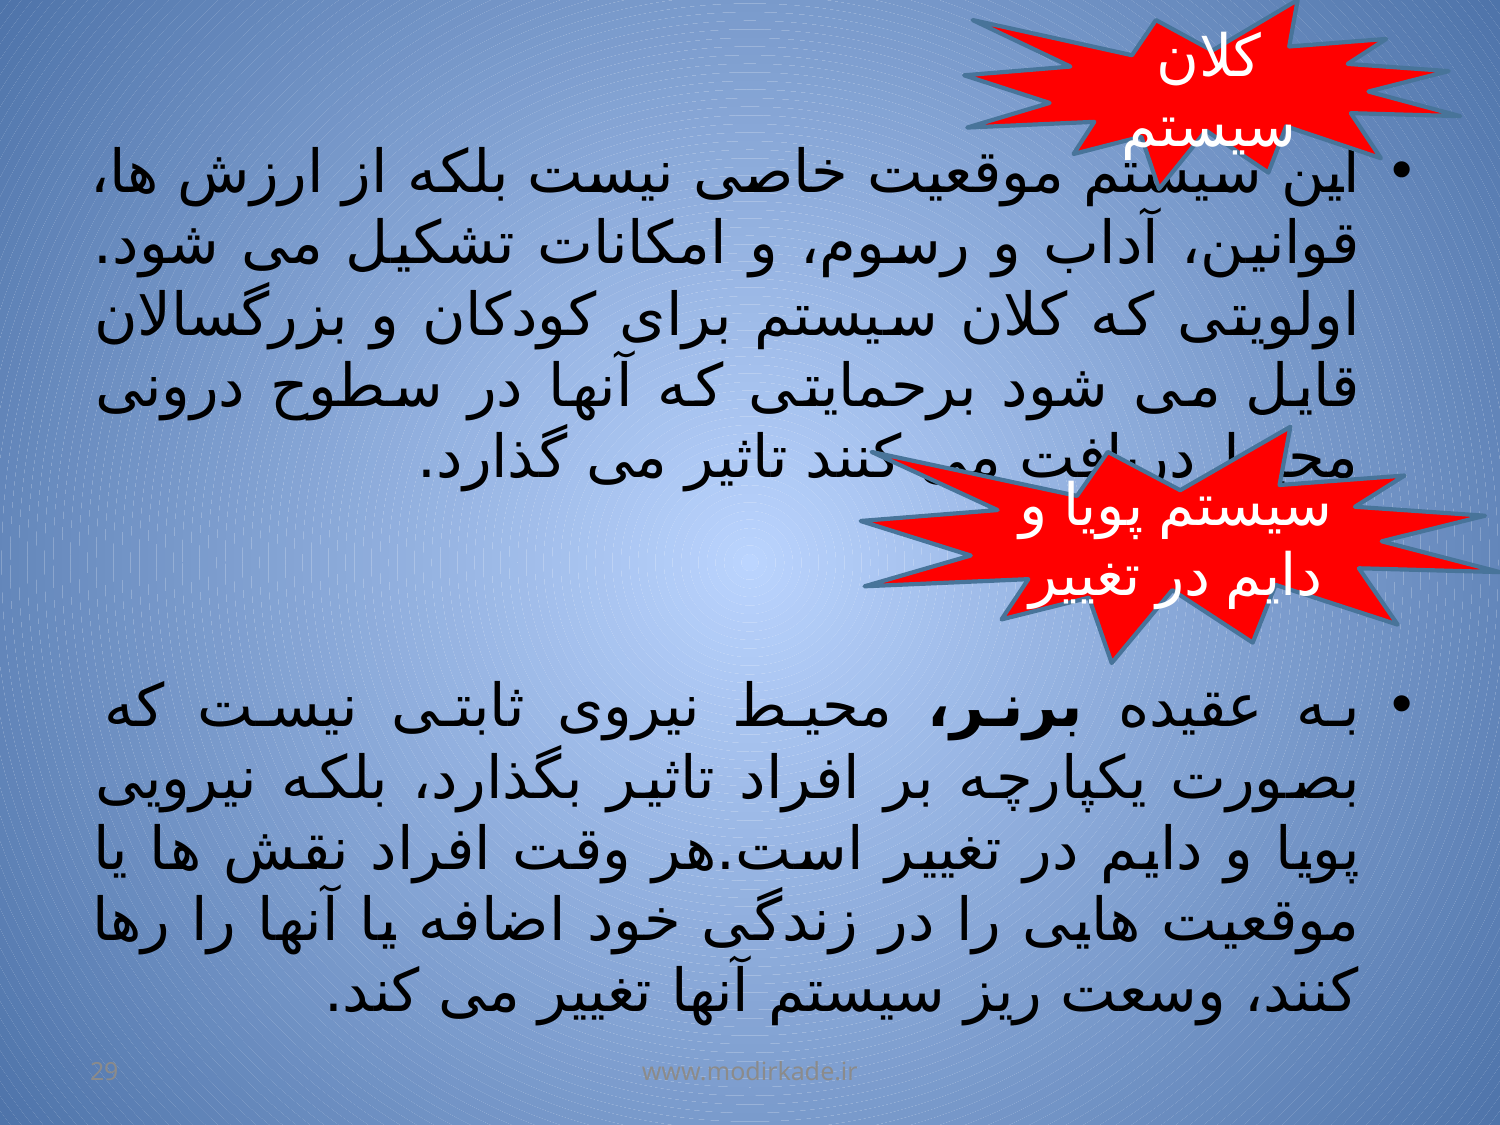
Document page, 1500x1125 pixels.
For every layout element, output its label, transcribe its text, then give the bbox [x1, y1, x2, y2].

list این سیستم موقعیت خاصی نیست بلکه از ارزش ها، قوانین، آداب و رسوم، و امکانات تشکیل می شود. اولویتی که کلان سیستم برای کودکان و بزرگسالان قایل می شود برحمایتی که آنها در سطوح درونی محیط دریافت می کنند تاثیر می گذارد. به عقیده برنر، محیط نیروی ثابتی نیست که بصورت یکپارچه بر افراد تاثیر بگذارد، بلکه نیرویی پویا و دایم در تغییر است.هر وقت افراد نقش ها یا موقعیت هایی را در زندگی خود اضافه یا آنها را رها کنند، وسعت ریز سیستم آنها تغییر می کند. [75, 42, 1425, 1047]
footer www.modirkade.ir [512, 1042, 988, 1103]
slide_number 29 [75, 1042, 425, 1103]
text_box کلان سیستم [962, 0, 1463, 191]
text_box سیستم پویا و دایم در تغییر [858, 424, 1500, 666]
